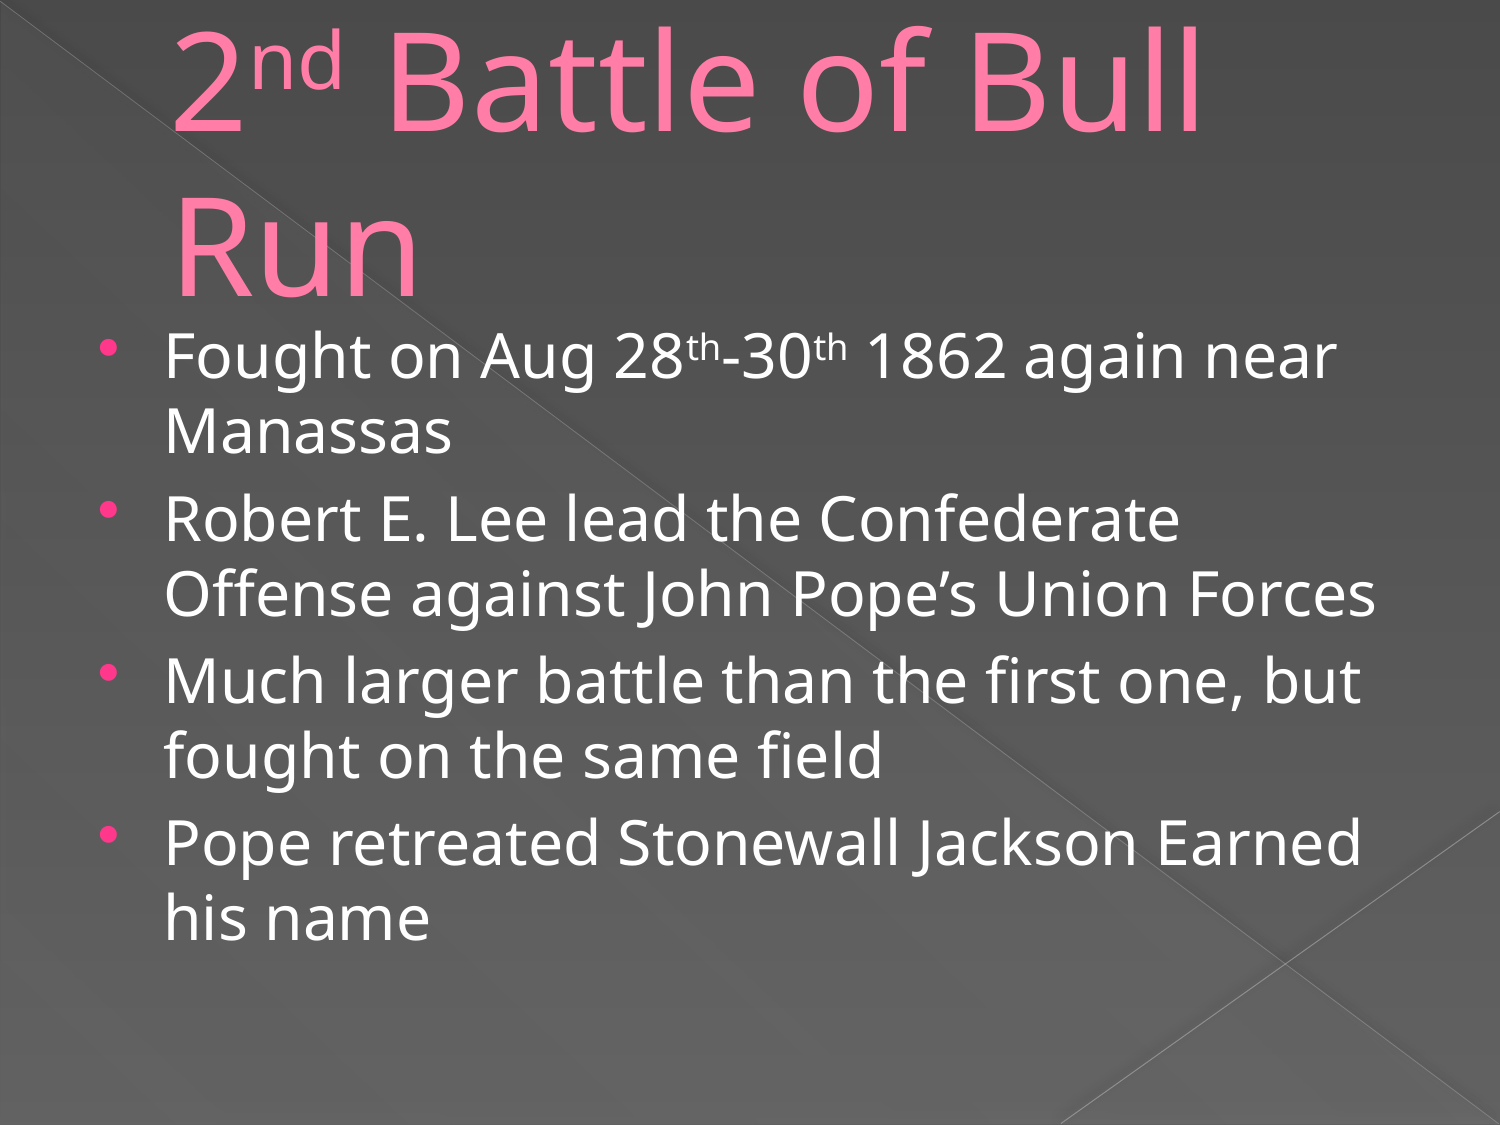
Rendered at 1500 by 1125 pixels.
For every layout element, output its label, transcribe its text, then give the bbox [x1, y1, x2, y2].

list Fought on Aug 28th-30th 1862 again near Manassas Robert E. Lee lead the Confederate Offense against John Pope’s Union Forces Much larger battle than the first one, but fought on the same field Pope retreated Stonewall Jackson Earned his name [75, 308, 1425, 1050]
title 2nd Battle of Bull Run [75, 43, 1425, 274]
